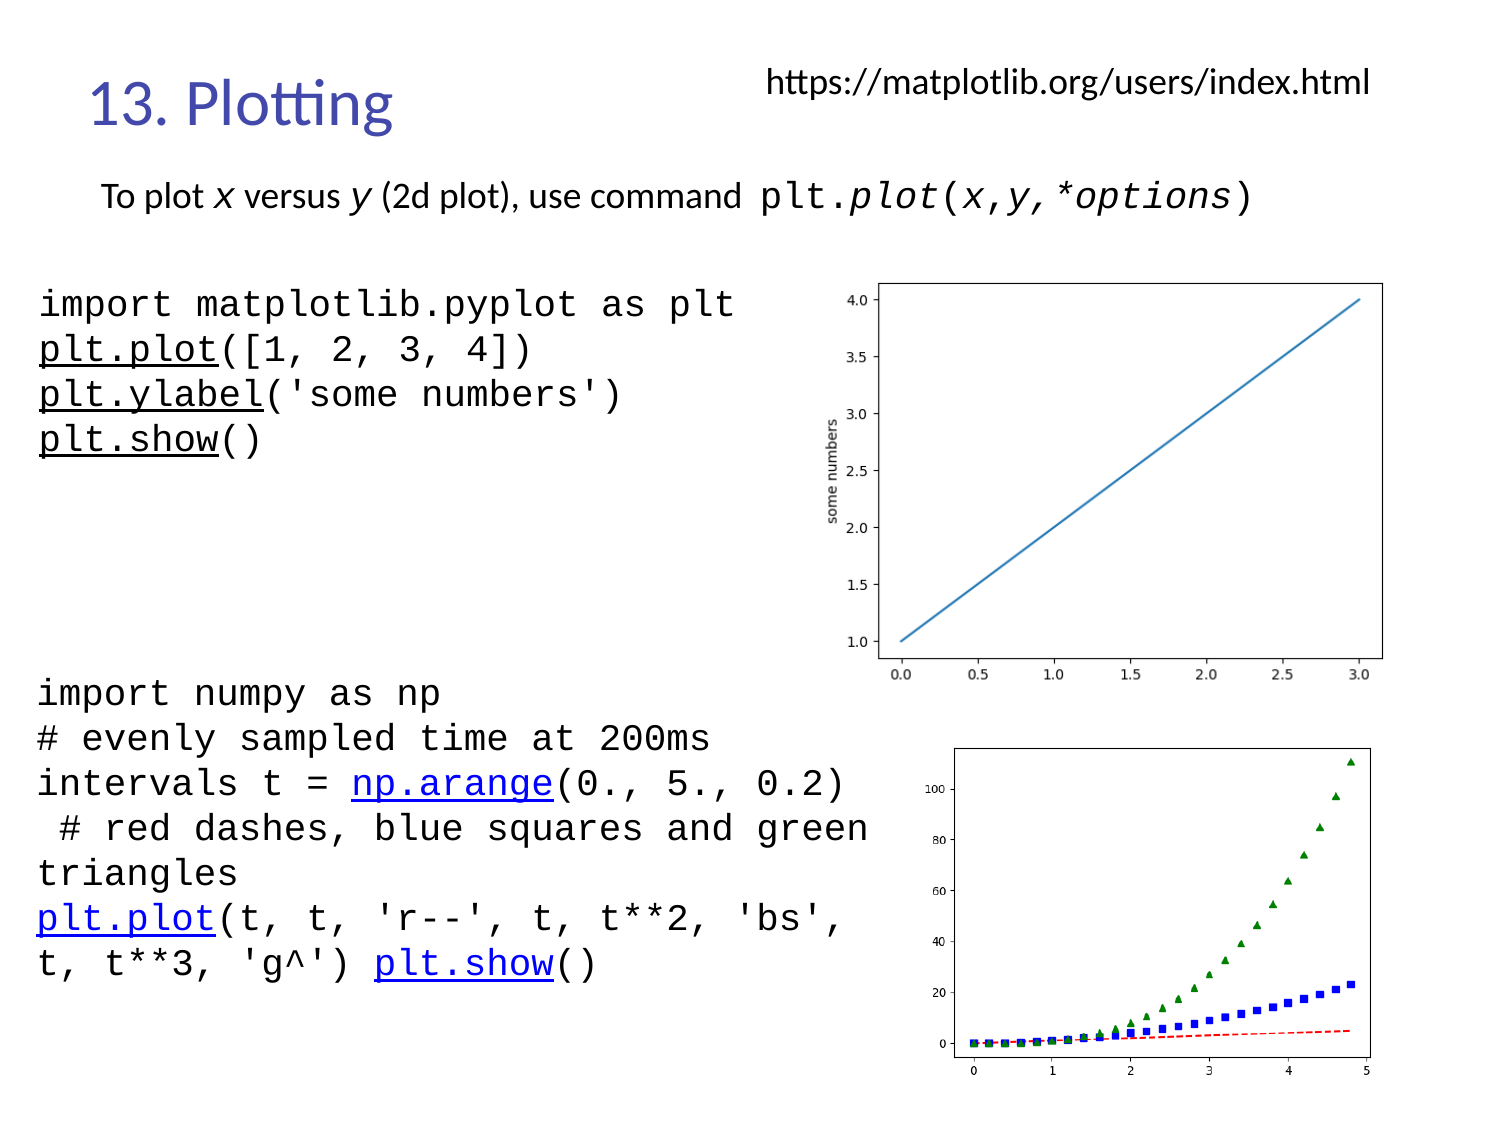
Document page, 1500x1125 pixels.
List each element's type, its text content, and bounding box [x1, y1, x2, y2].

text_box import numpy as np # evenly sampled time at 200ms intervals t = np.arange(0., 5., 0.2) # red dashes, blue squares and green triangles plt.plot(t, t, 'r--', t, t**2, 'bs', t, t**3, 'g^') plt.show() [21, 660, 881, 991]
text_box 13. Plotting [77, 49, 418, 147]
picture [796, 224, 1447, 1102]
text_box import matplotlib.pyplot as plt plt.plot([1, 2, 3, 4]) plt.ylabel('some numbers') plt.show() [23, 271, 774, 467]
text_box To plot x versus y (2d plot), use command plt.plot(x,y,*options) [92, 162, 1264, 225]
text_box https://matplotlib.org/users/index.html [750, 49, 1387, 110]
